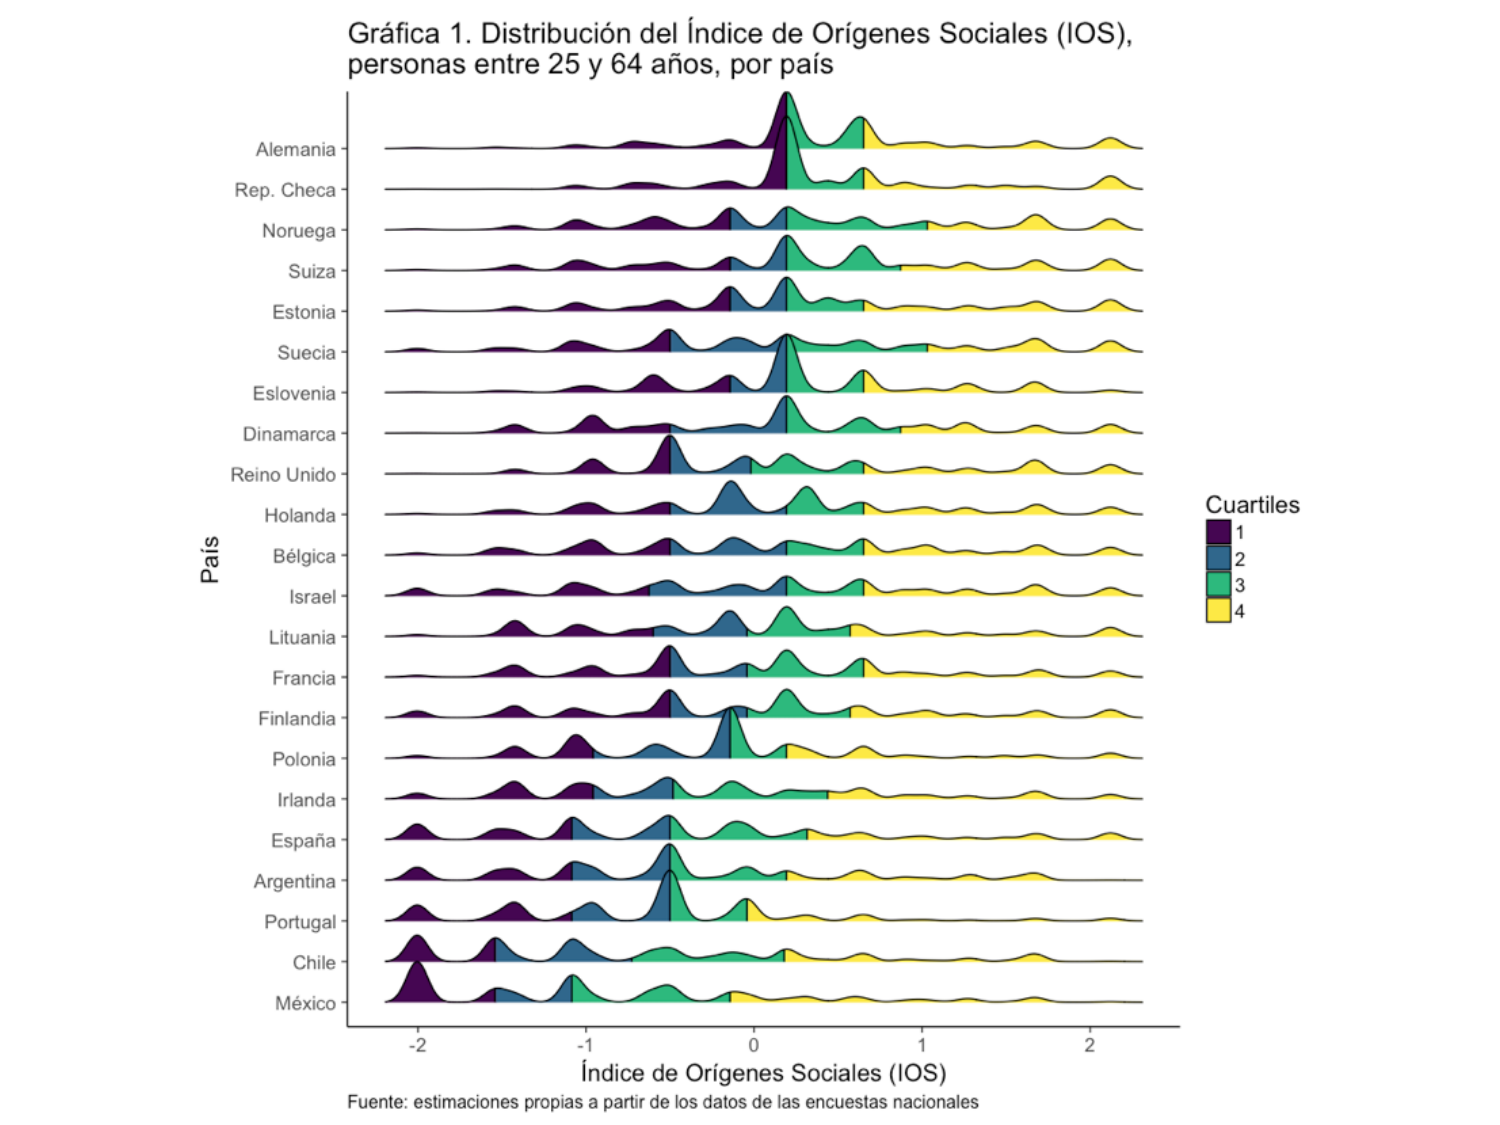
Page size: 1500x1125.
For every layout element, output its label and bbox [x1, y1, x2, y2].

picture [179, 0, 1320, 1125]
